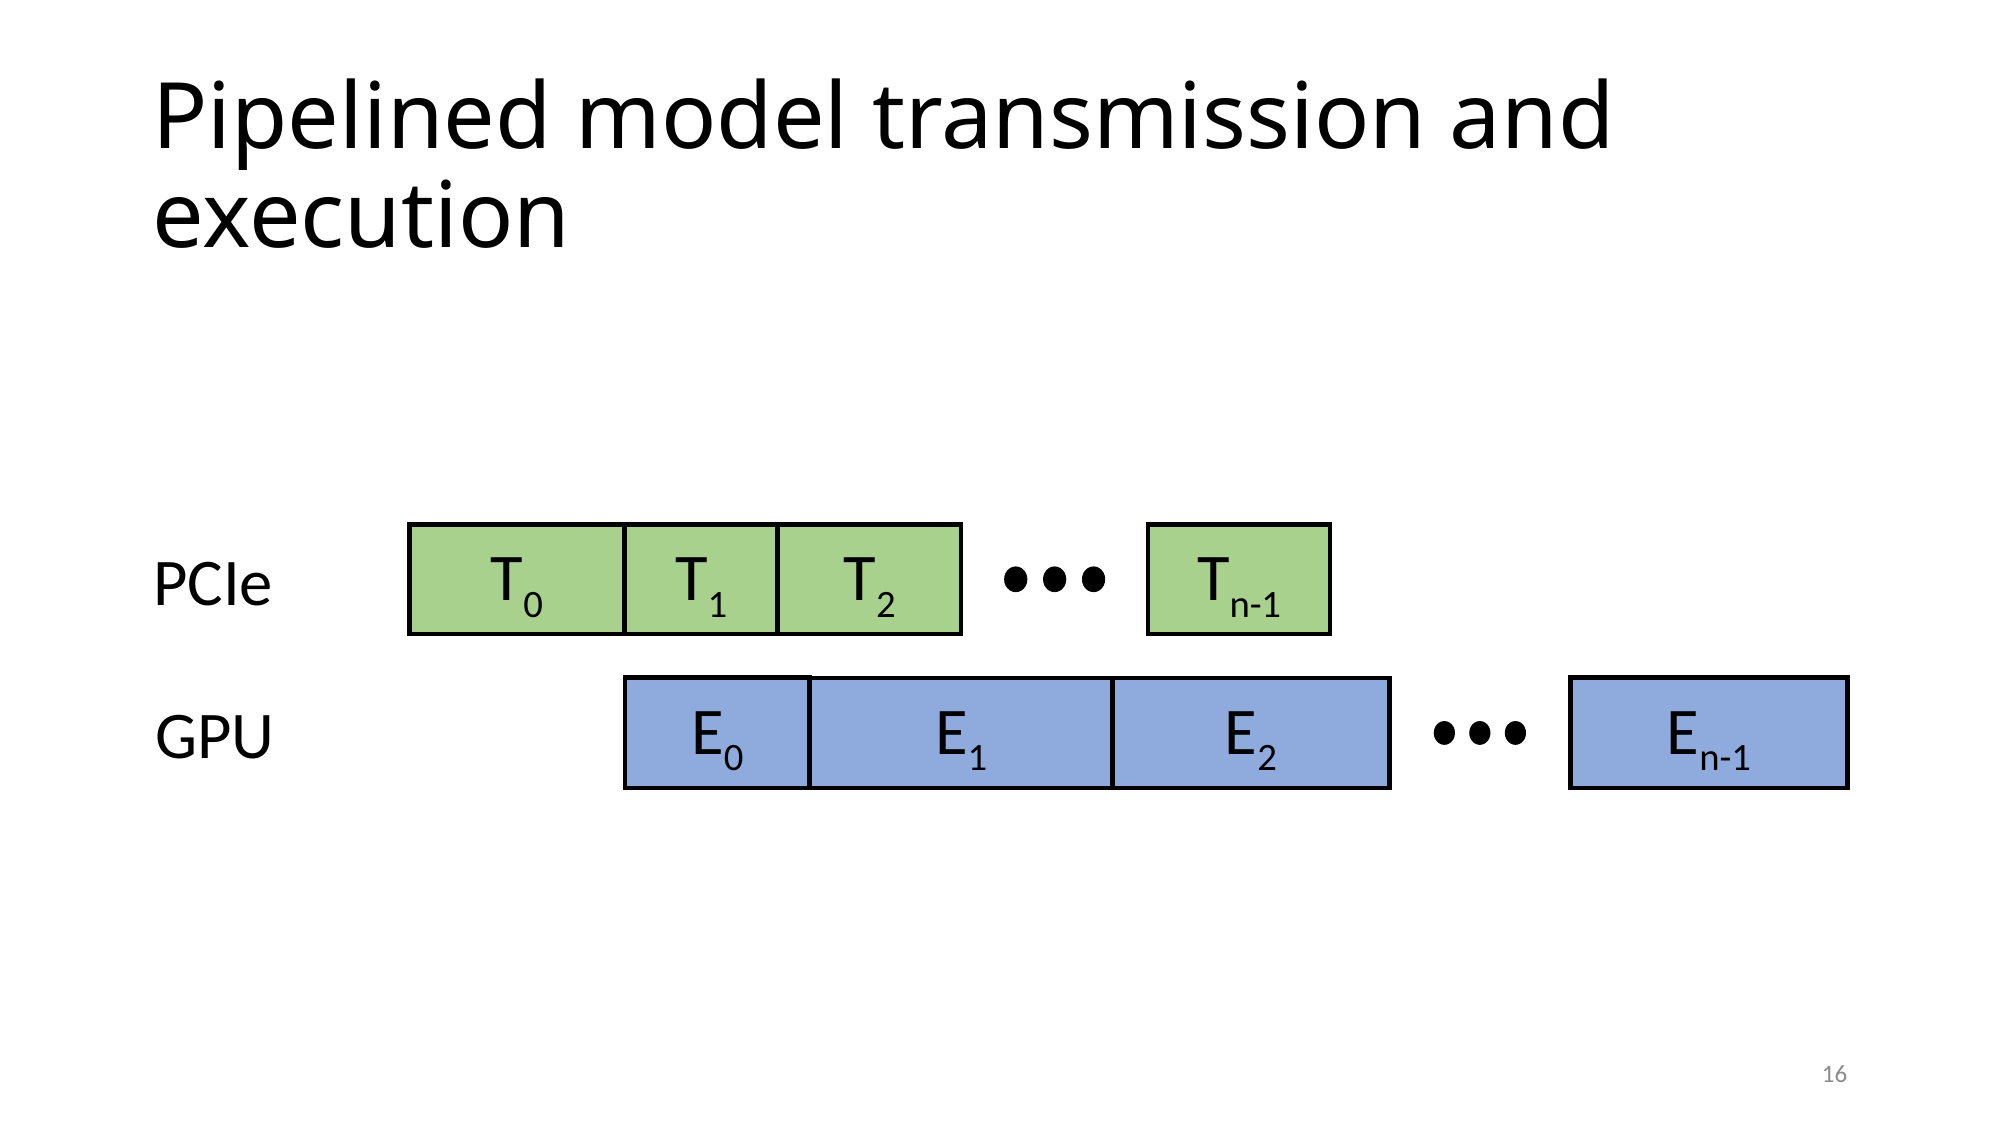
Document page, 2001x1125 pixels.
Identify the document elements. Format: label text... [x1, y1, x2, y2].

text_box T1 [623, 523, 777, 635]
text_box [1433, 721, 1527, 745]
text_box Tn-1 [1147, 523, 1331, 635]
slide_number 16 [1412, 1042, 1863, 1103]
text_box T2 [777, 523, 962, 635]
text_box T0 [408, 523, 623, 635]
text_box E2 [1111, 677, 1390, 789]
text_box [1004, 566, 1106, 593]
text_box E1 [809, 677, 1111, 789]
text_box En-1 [1569, 677, 1848, 789]
title Pipelined model transmission and execution [137, 59, 1773, 278]
text_box E0 [624, 677, 809, 789]
text_box PCIe [138, 531, 289, 626]
text_box GPU [140, 684, 290, 780]
